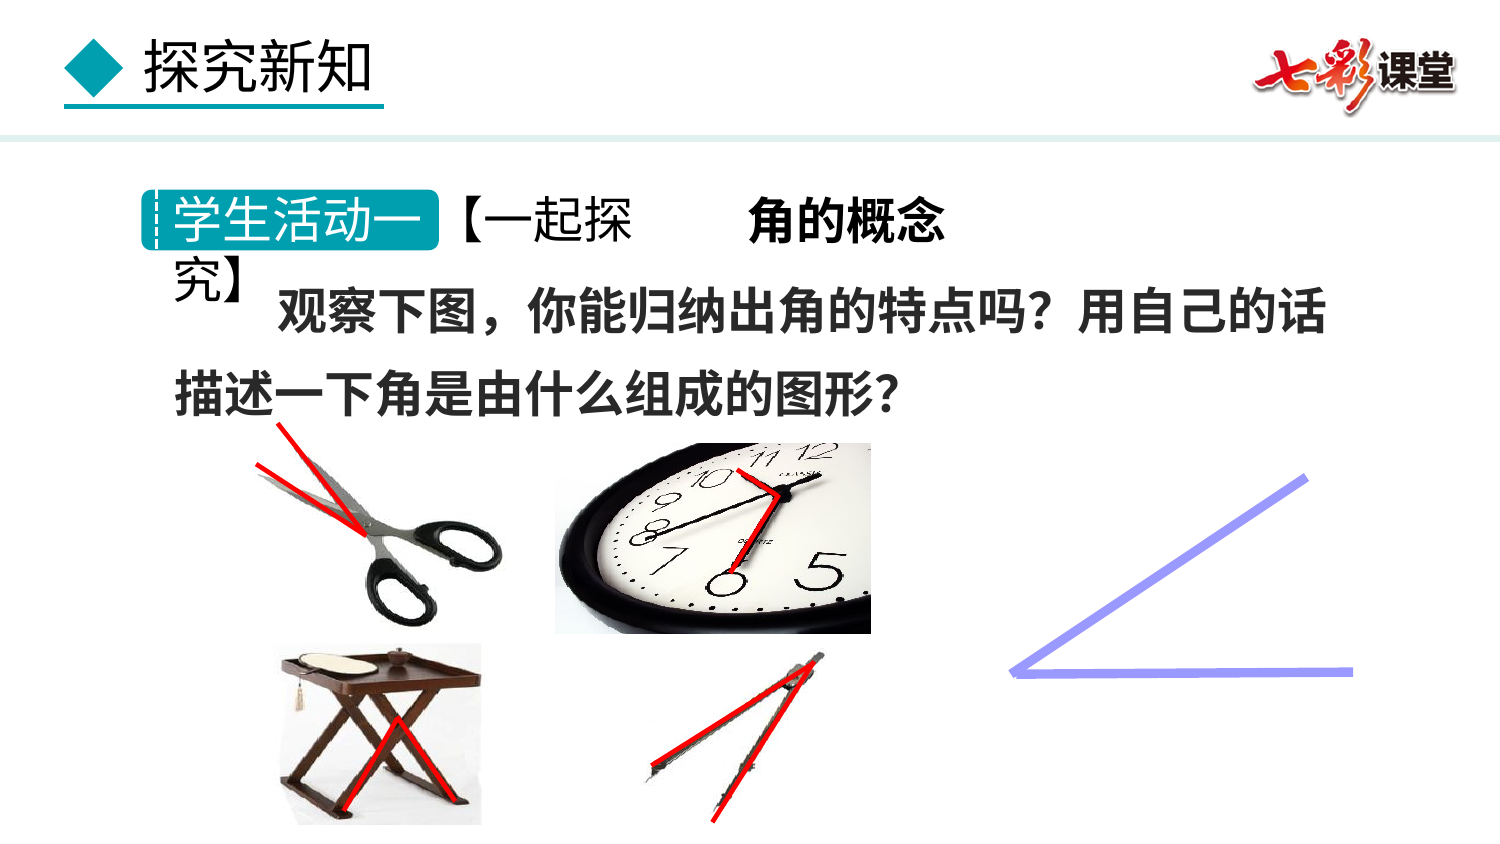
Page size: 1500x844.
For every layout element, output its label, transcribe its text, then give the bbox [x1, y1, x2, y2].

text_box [141, 180, 744, 257]
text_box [1310, 671, 1354, 675]
picture [1249, 32, 1461, 118]
text_box 观察下图，你能归纳出角的特点吗？用自己的话描述一下角是由什么组成的图形？ [159, 248, 1388, 430]
text_box 角的概念 [746, 182, 962, 257]
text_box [1010, 476, 1307, 675]
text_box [245, 434, 871, 842]
